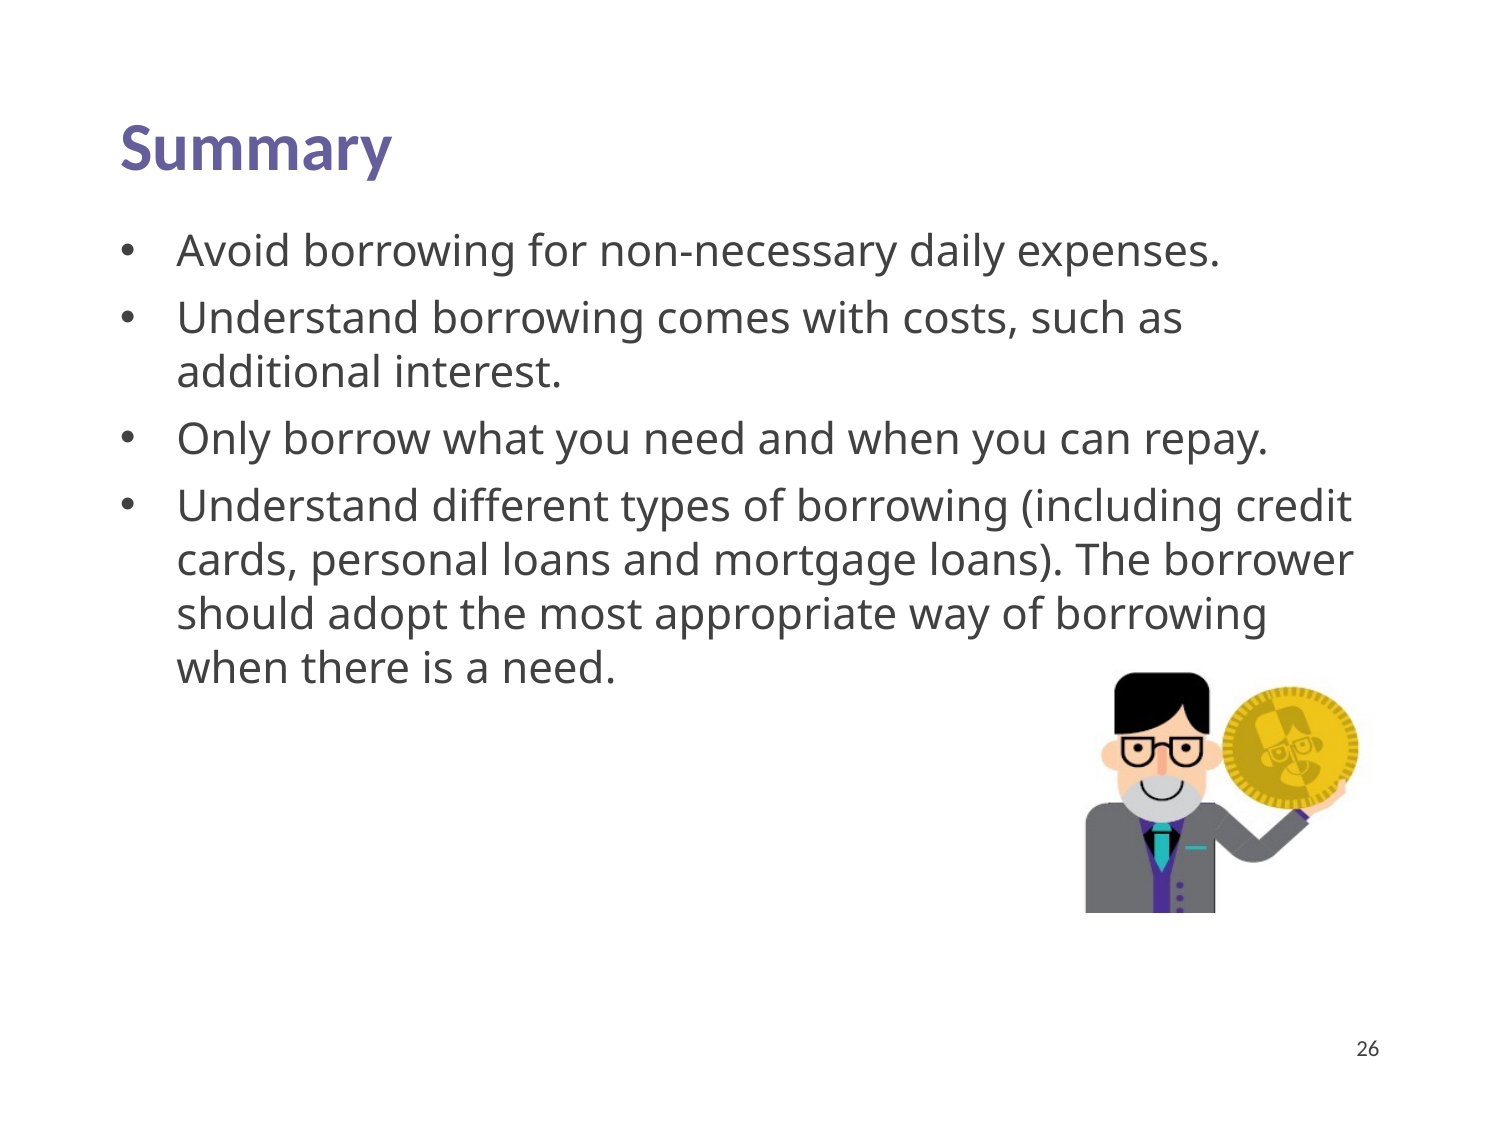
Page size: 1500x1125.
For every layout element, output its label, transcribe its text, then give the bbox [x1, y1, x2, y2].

slide_number 26 [1353, 1035, 1381, 1062]
list Avoid borrowing for non-necessary daily expenses. Understand borrowing comes with costs, such as additional interest. Only borrow what you need and when you can repay. Understand different types of borrowing (including credit cards, personal loans and mortgage loans). The borrower should adopt the most appropriate way of borrowing when there is a need. [119, 225, 1381, 909]
picture [1035, 659, 1383, 914]
list Summary [119, 113, 1382, 225]
